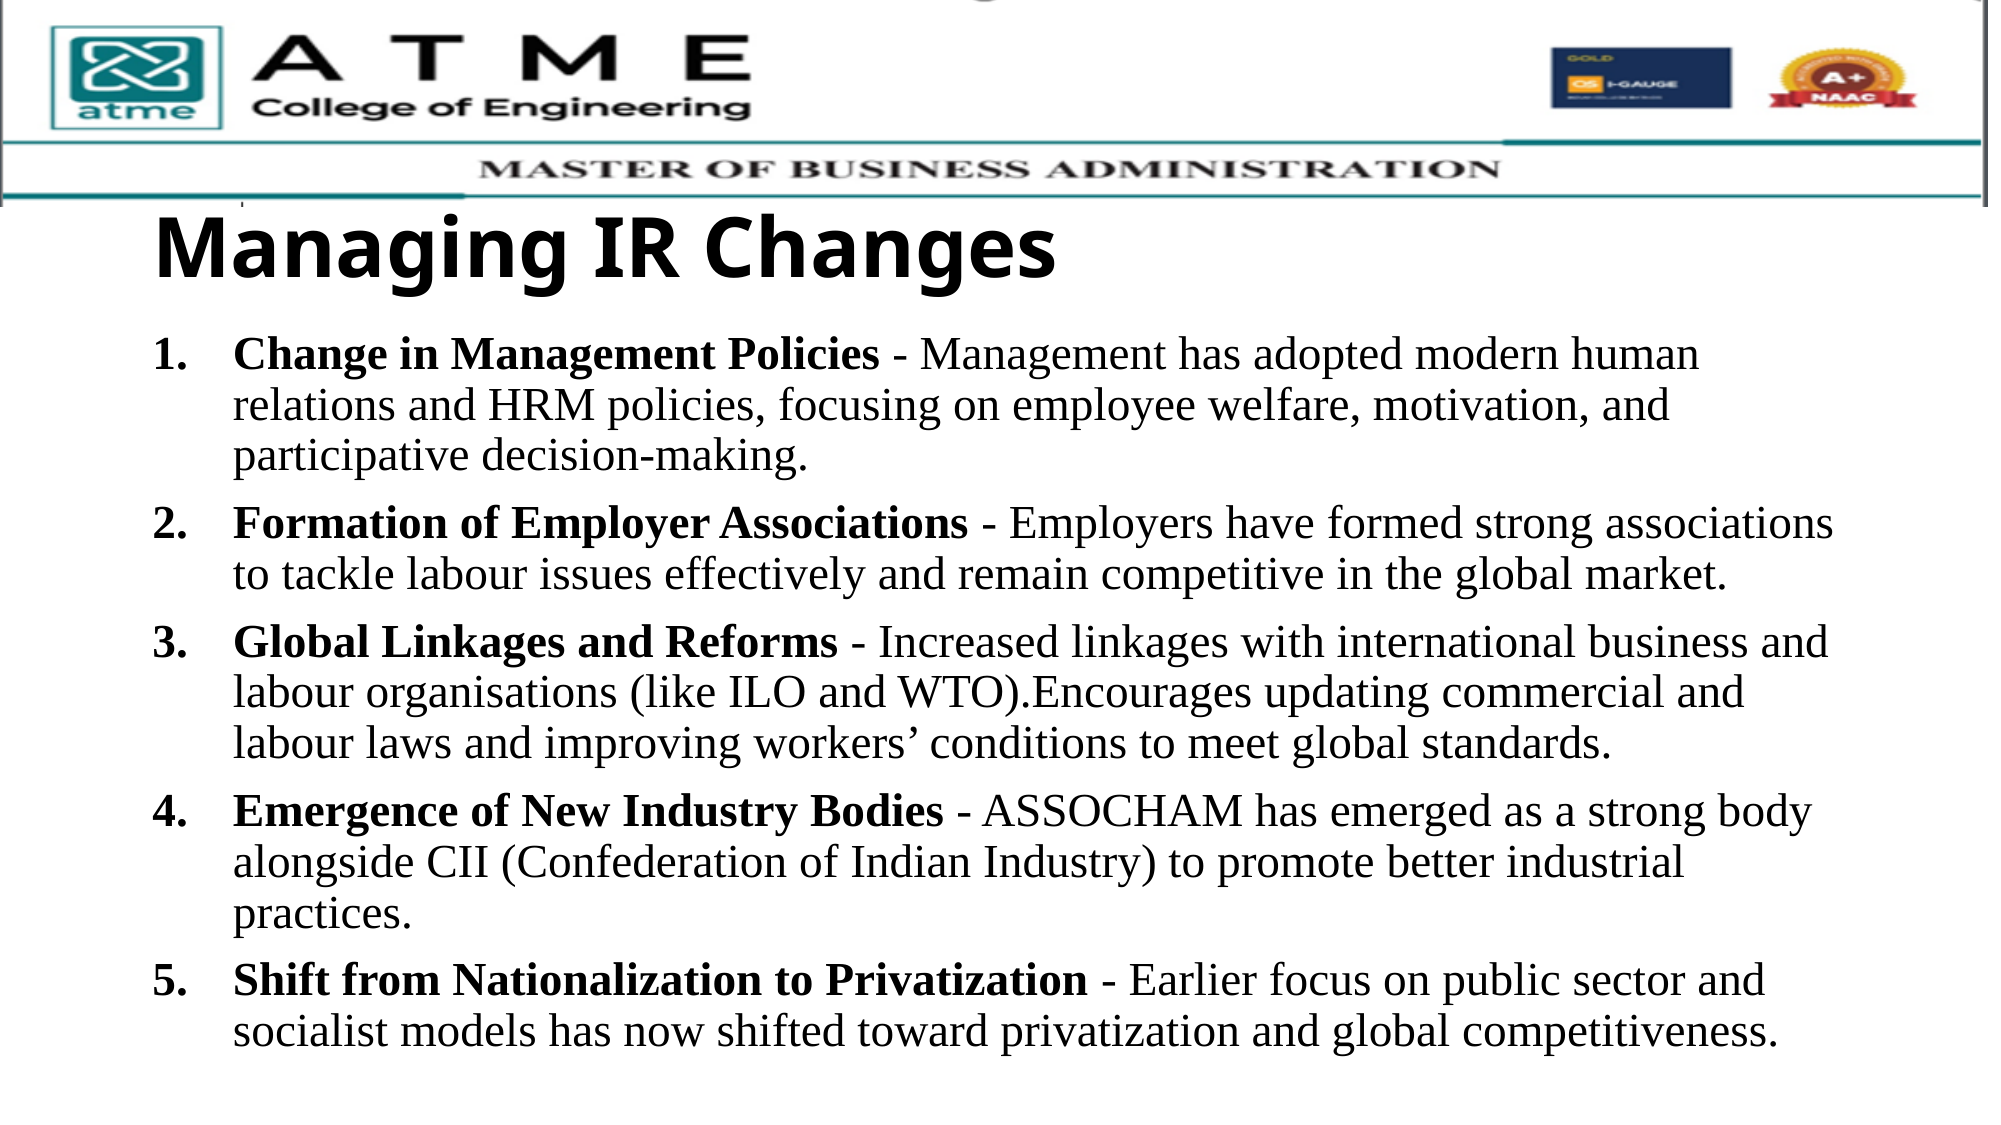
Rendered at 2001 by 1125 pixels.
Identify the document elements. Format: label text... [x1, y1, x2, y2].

picture [0, 0, 1988, 207]
list Change in Management Policies - Management has adopted modern human relations and HRM policies, focusing on employee welfare, motivation, and participative decision-making. Formation of Employer Associations - Employers have formed strong associations to tackle labour issues effectively and remain competitive in the global market. Global Linkages and Reforms - Increased linkages with international business and labour organisations (like ILO and WTO).Encourages updating commercial and labour laws and improving workers’ conditions to meet global standards. Emergence of New Industry Bodies - ASSOCHAM has emerged as a strong body alongside CII (Confederation of Indian Industry) to promote better industrial practices. Shift from Nationalization to Privatization - Earlier focus on public sector and socialist models has now shifted toward privatization and global competitiveness. [137, 320, 1863, 1066]
title Managing IR Changes [137, 142, 1863, 320]
